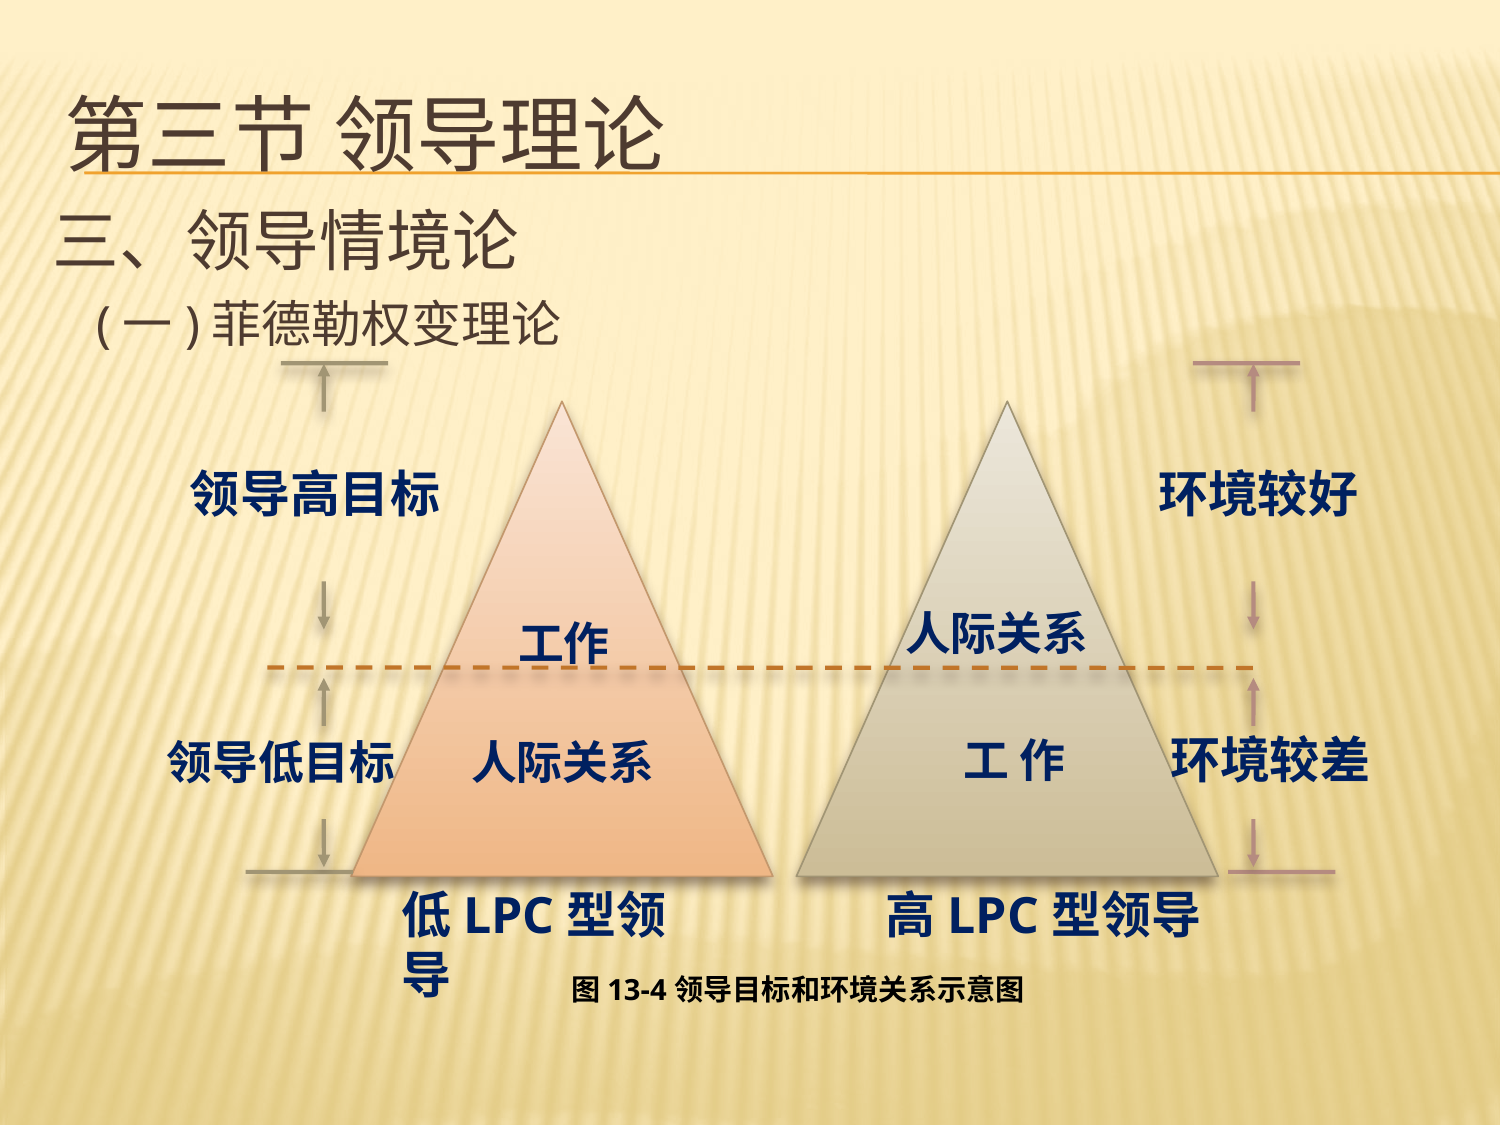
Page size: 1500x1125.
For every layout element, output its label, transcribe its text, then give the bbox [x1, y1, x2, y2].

list 三、领导情境论 (一)菲德勒权变理论 [37, 200, 1463, 304]
title 第三节 领导理论 [50, 63, 1475, 201]
text_box 图13-4领导目标和环境关系示意图 [359, 970, 1193, 1014]
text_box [151, 362, 1418, 953]
